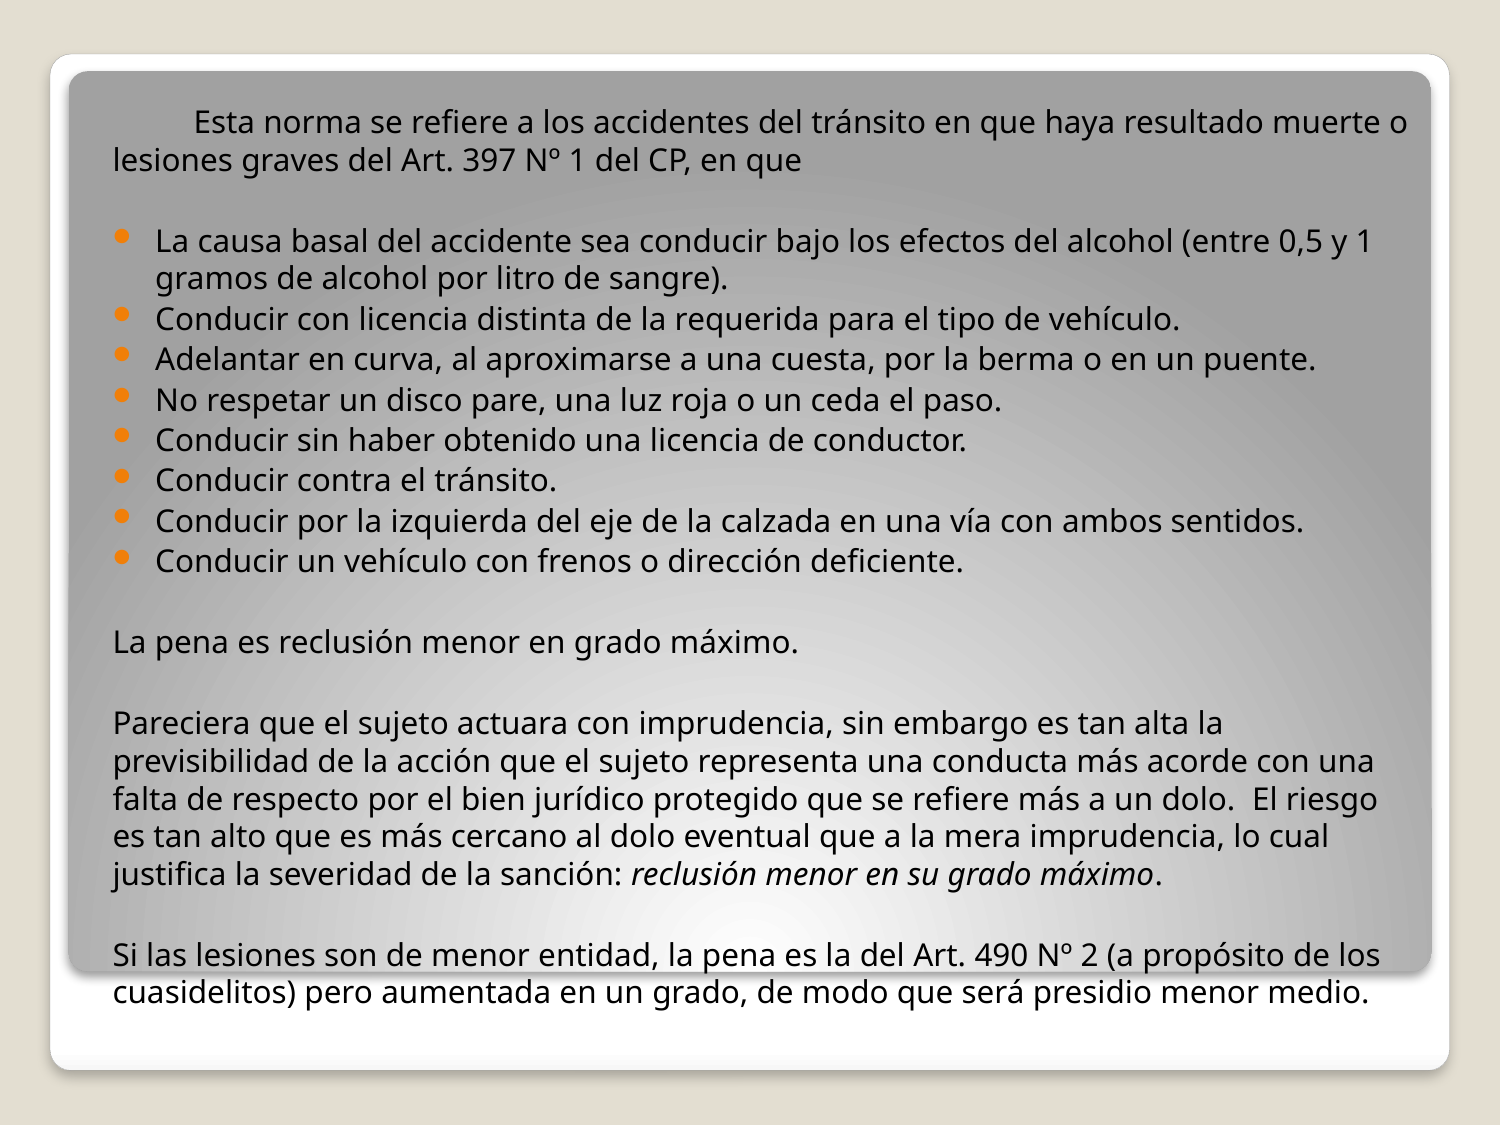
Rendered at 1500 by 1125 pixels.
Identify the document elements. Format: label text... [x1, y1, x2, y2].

list Esta norma se refiere a los accidentes del tránsito en que haya resultado muerte o lesiones graves del Art. 397 Nº 1 del CP, en que La causa basal del accidente sea conducir bajo los efectos del alcohol (entre 0,5 y 1 gramos de alcohol por litro de sangre). Conducir con licencia distinta de la requerida para el tipo de vehículo. Adelantar en curva, al aproximarse a una cuesta, por la berma o en un puente. No respetar un disco pare, una luz roja o un ceda el paso. Conducir sin haber obtenido una licencia de conductor. Conducir contra el tránsito. Conducir por la izquierda del eje de la calzada en una vía con ambos sentidos. Conducir un vehículo con frenos o dirección deficiente. La pena es reclusión menor en grado máximo. Pareciera que el sujeto actuara con imprudencia, sin embargo es tan alta la previsibilidad de la acción que el sujeto representa una conducta más acorde con una falta de respecto por el bien jurídico protegido que se refiere más a un dolo. El riesgo es tan alto que es más cercano al dolo eventual que a la mera imprudencia, lo cual justifica la severidad de la sanción: reclusión menor en su grado máximo. Si las lesiones son de menor entidad, la pena es la del Art. 490 Nº 2 (a propósito de los cuasidelitos) pero aumentada en un grado, de modo que será presidio menor medio. [82, 86, 1425, 1035]
